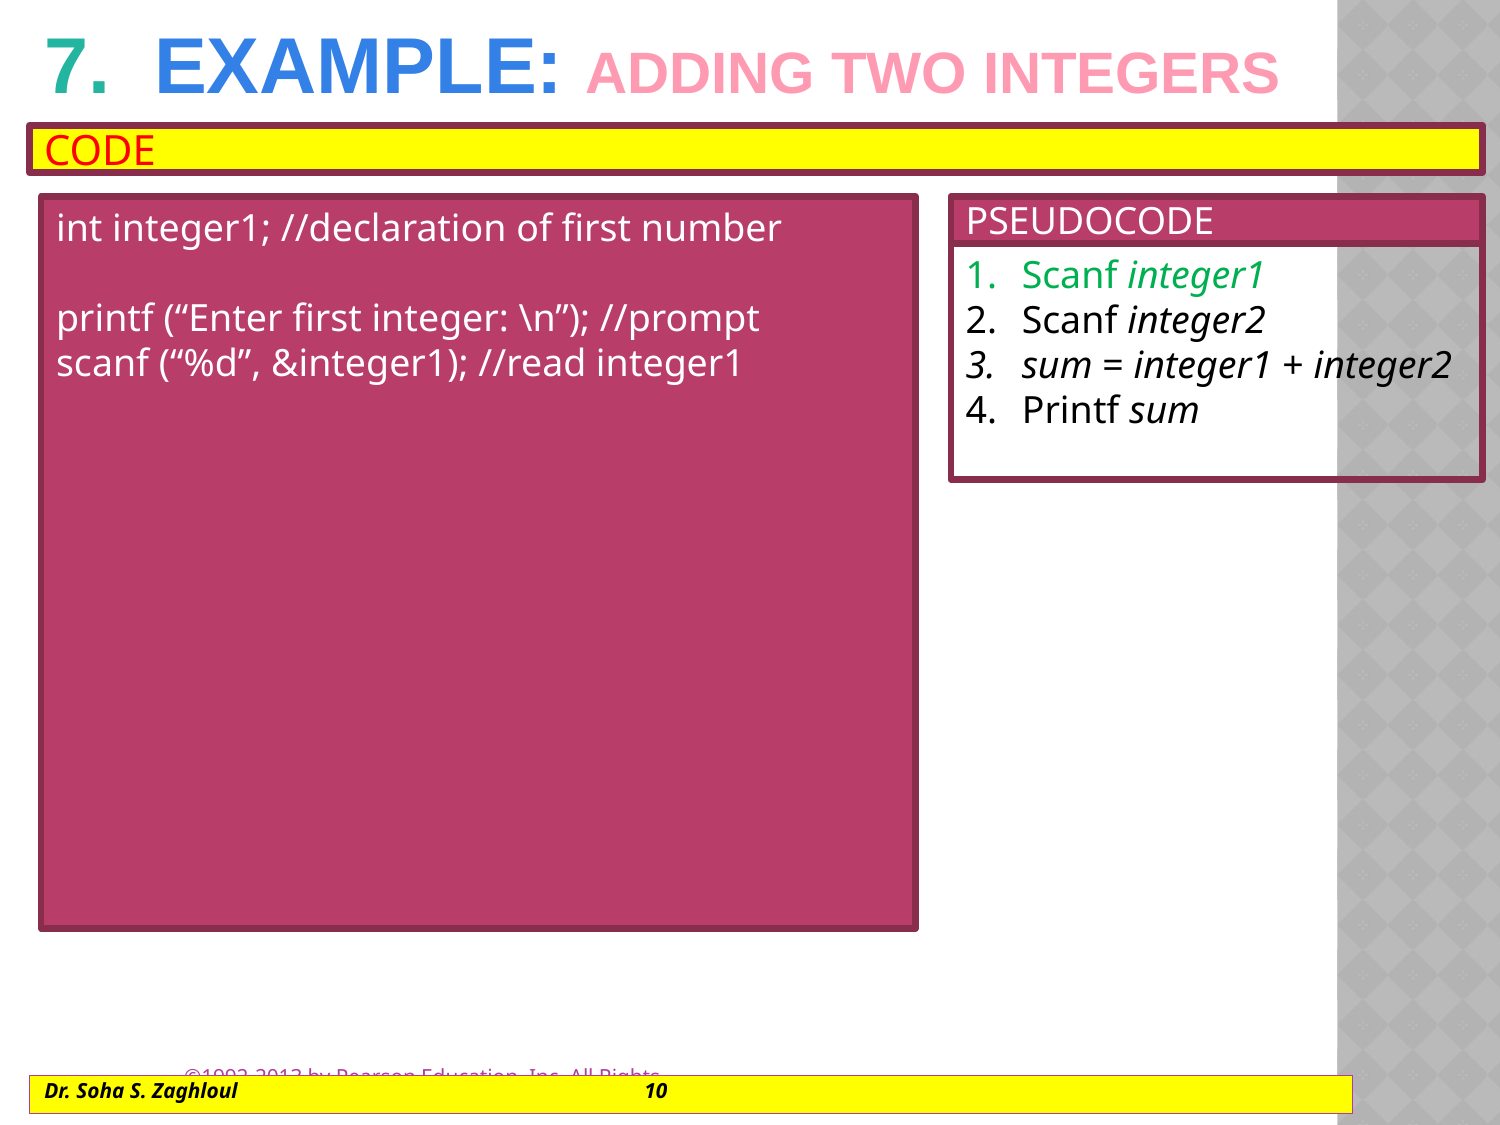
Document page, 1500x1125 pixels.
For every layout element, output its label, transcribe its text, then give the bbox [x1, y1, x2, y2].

text_box 7. eXAMPLE: Adding Two Integers [29, 7, 1447, 122]
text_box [950, 195, 1483, 481]
text_box CODE [26, 122, 1486, 175]
text_box Dr. Soha S. Zaghloul 10 [29, 1075, 1353, 1114]
title 13. The if statement - example [27, 126, 1485, 134]
text_box int integer1; //declaration of first number printf (“Enter first integer: \n”); //prompt scanf (“%d”, &integer1); //read integer1 [38, 193, 919, 932]
